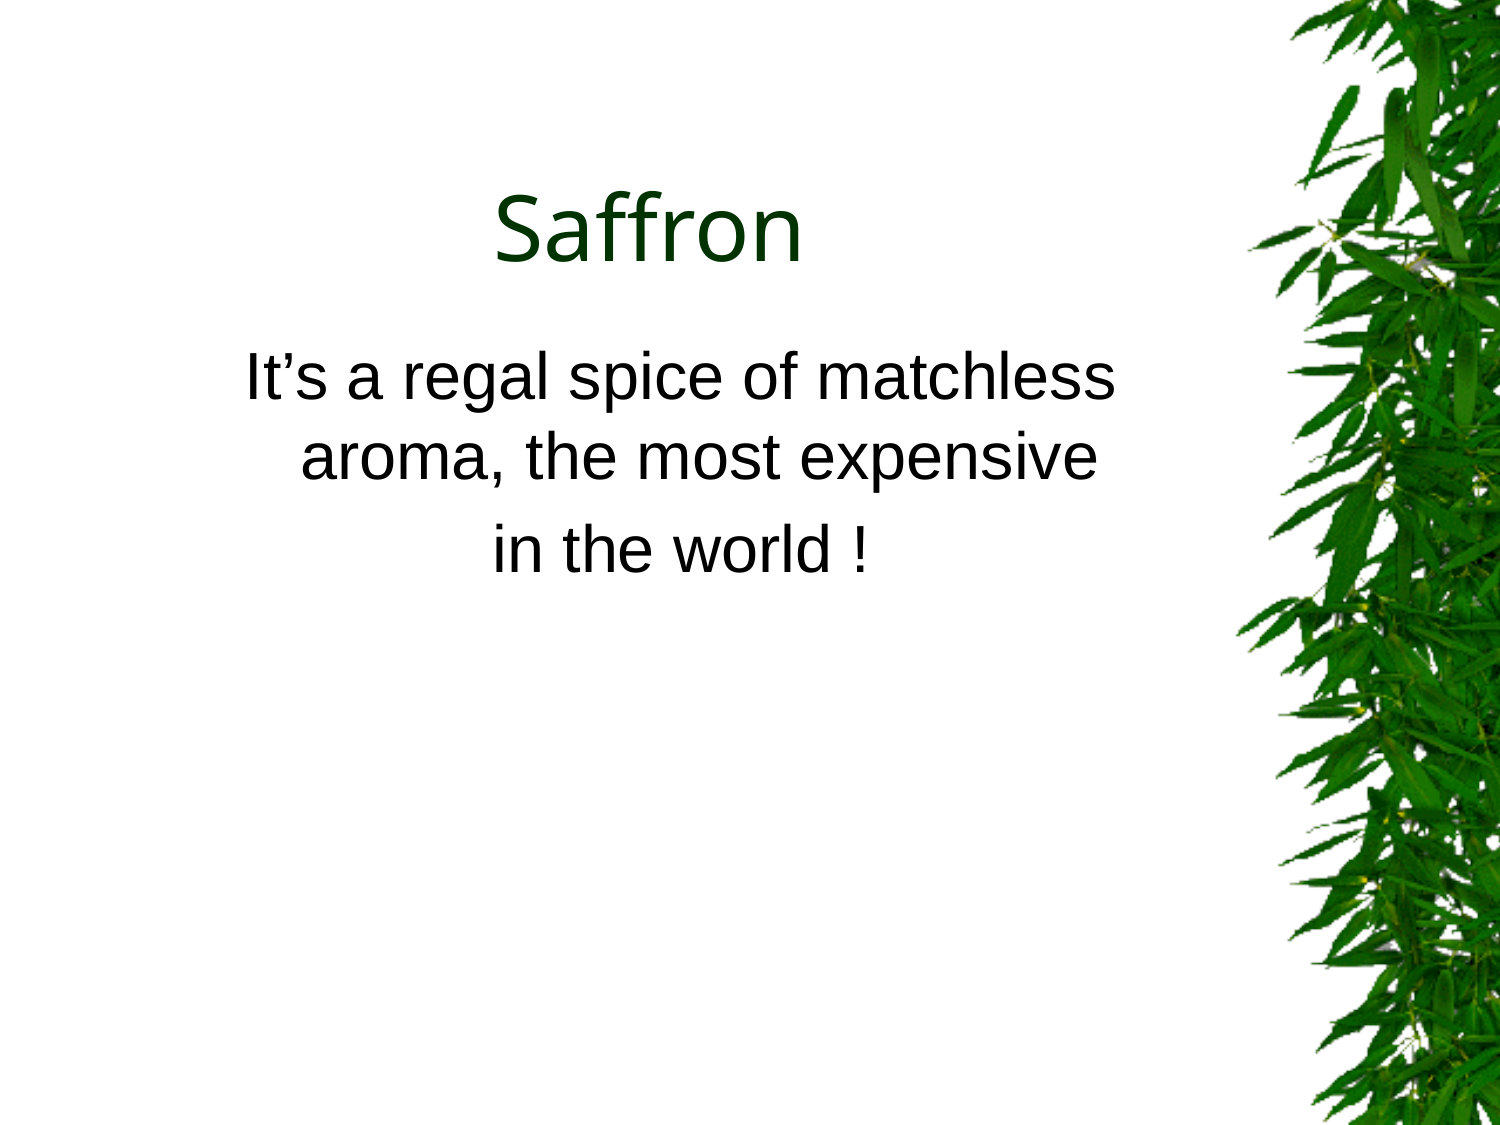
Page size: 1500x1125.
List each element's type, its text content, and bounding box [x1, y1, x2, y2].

picture [1206, 0, 1500, 1125]
title Saffron [37, 162, 1263, 288]
list It’s a regal spice of matchless aroma, the most expensive in the world ! [124, 324, 1238, 951]
